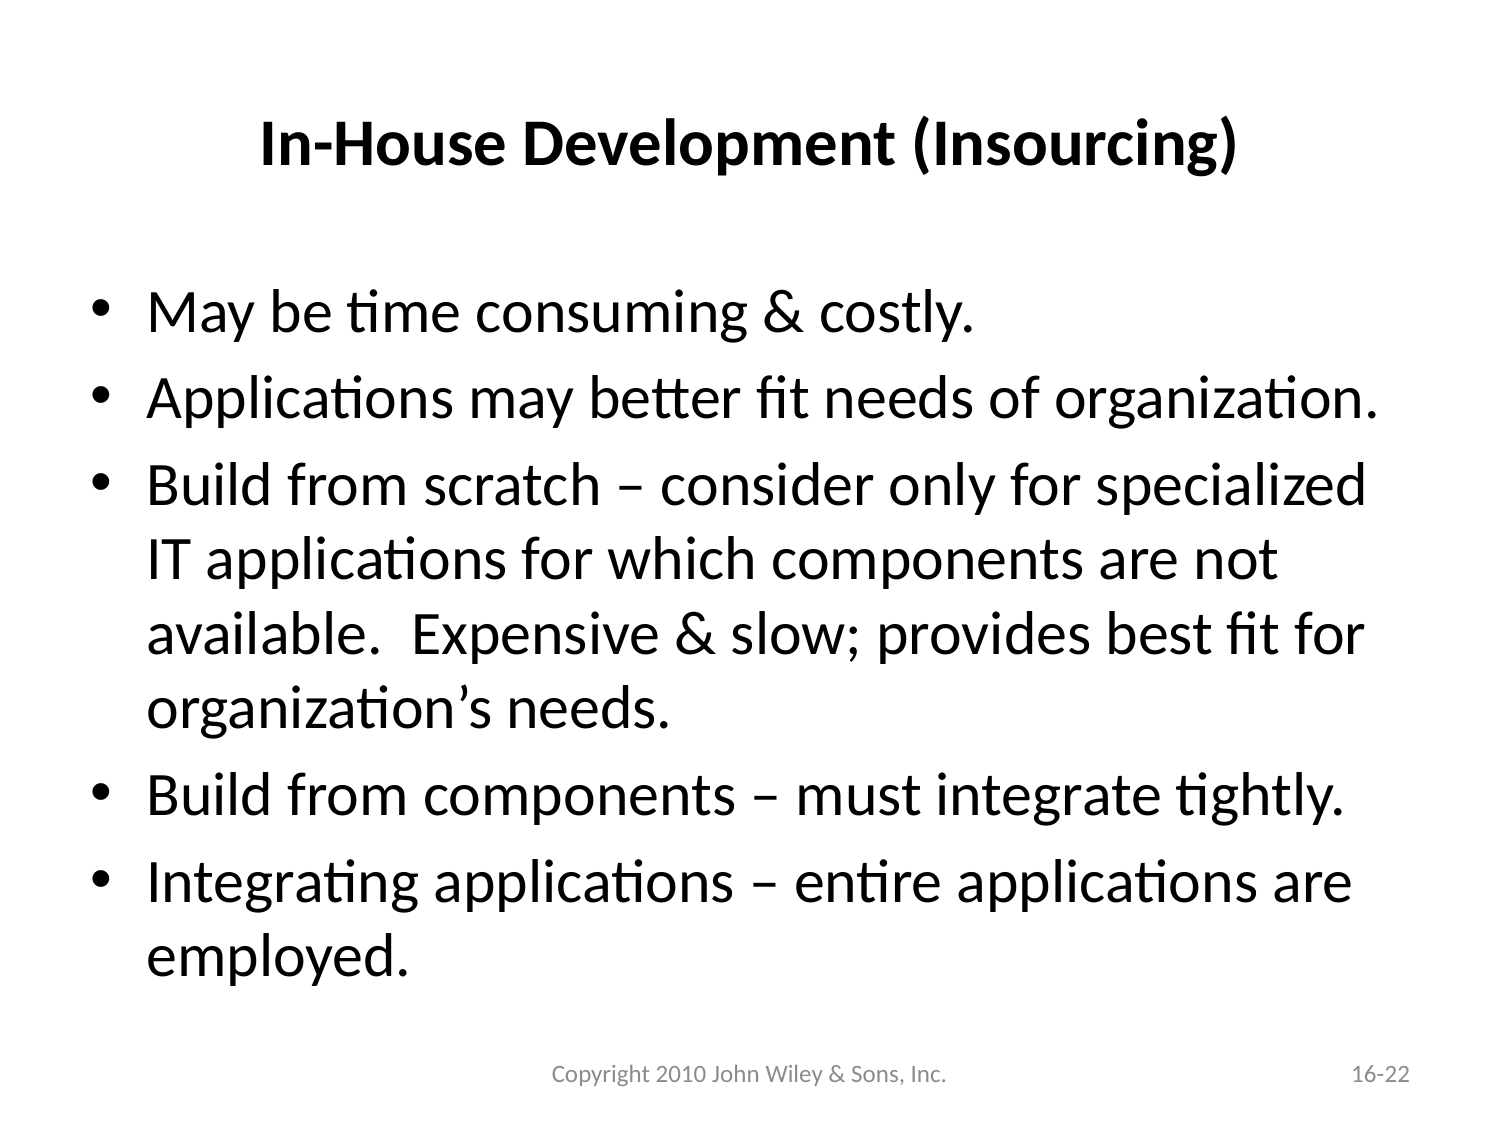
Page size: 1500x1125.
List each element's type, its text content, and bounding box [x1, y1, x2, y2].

list May be time consuming & costly. Applications may better fit needs of organization. Build from scratch – consider only for specialized IT applications for which components are not available. Expensive & slow; provides best fit for organization’s needs. Build from components – must integrate tightly. Integrating applications – entire applications are employed. [75, 262, 1425, 1005]
title In-House Development (Insourcing) [75, 45, 1425, 233]
slide_number 16-22 [1074, 1042, 1425, 1103]
footer Copyright 2010 John Wiley & Sons, Inc. [512, 1042, 988, 1103]
